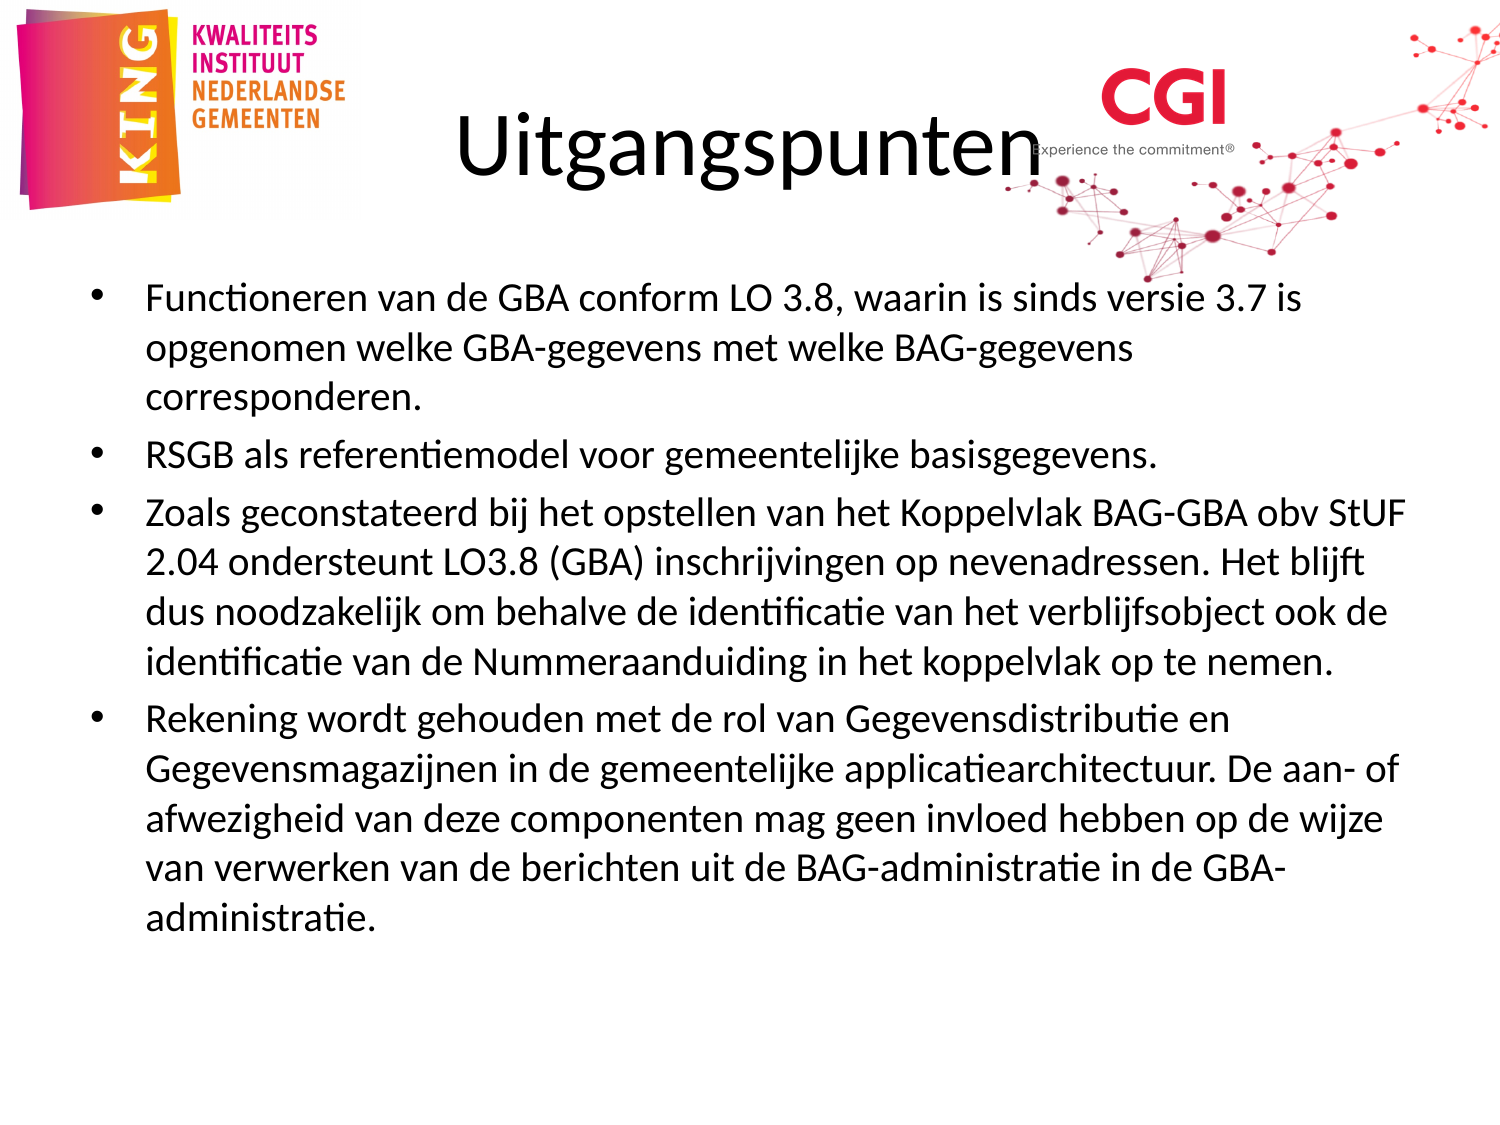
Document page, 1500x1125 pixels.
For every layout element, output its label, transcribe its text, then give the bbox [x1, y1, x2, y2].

picture [0, 0, 361, 221]
list Functioneren van de GBA conform LO 3.8, waarin is sinds versie 3.7 is opgenomen welke GBA-gegevens met welke BAG-gegevens corresponderen. RSGB als referentiemodel voor gemeentelijke basisgegevens. Zoals geconstateerd bij het opstellen van het Koppelvlak BAG-GBA obv StUF 2.04 ondersteunt LO3.8 (GBA) inschrijvingen op nevenadressen. Het blijft dus noodzakelijk om behalve de identificatie van het verblijfsobject ook de identificatie van de Nummeraanduiding in het koppelvlak op te nemen. Rekening wordt gehouden met de rol van Gegevensdistributie en Gegevensmagazijnen in de gemeentelijke applicatiearchitectuur. De aan- of afwezigheid van deze componenten mag geen invloed hebben op de wijze van verwerken van de berichten uit de BAG-administratie in de GBA-administratie. [75, 262, 1425, 1005]
title Uitgangspunten [75, 45, 980, 233]
picture [985, 0, 1500, 302]
